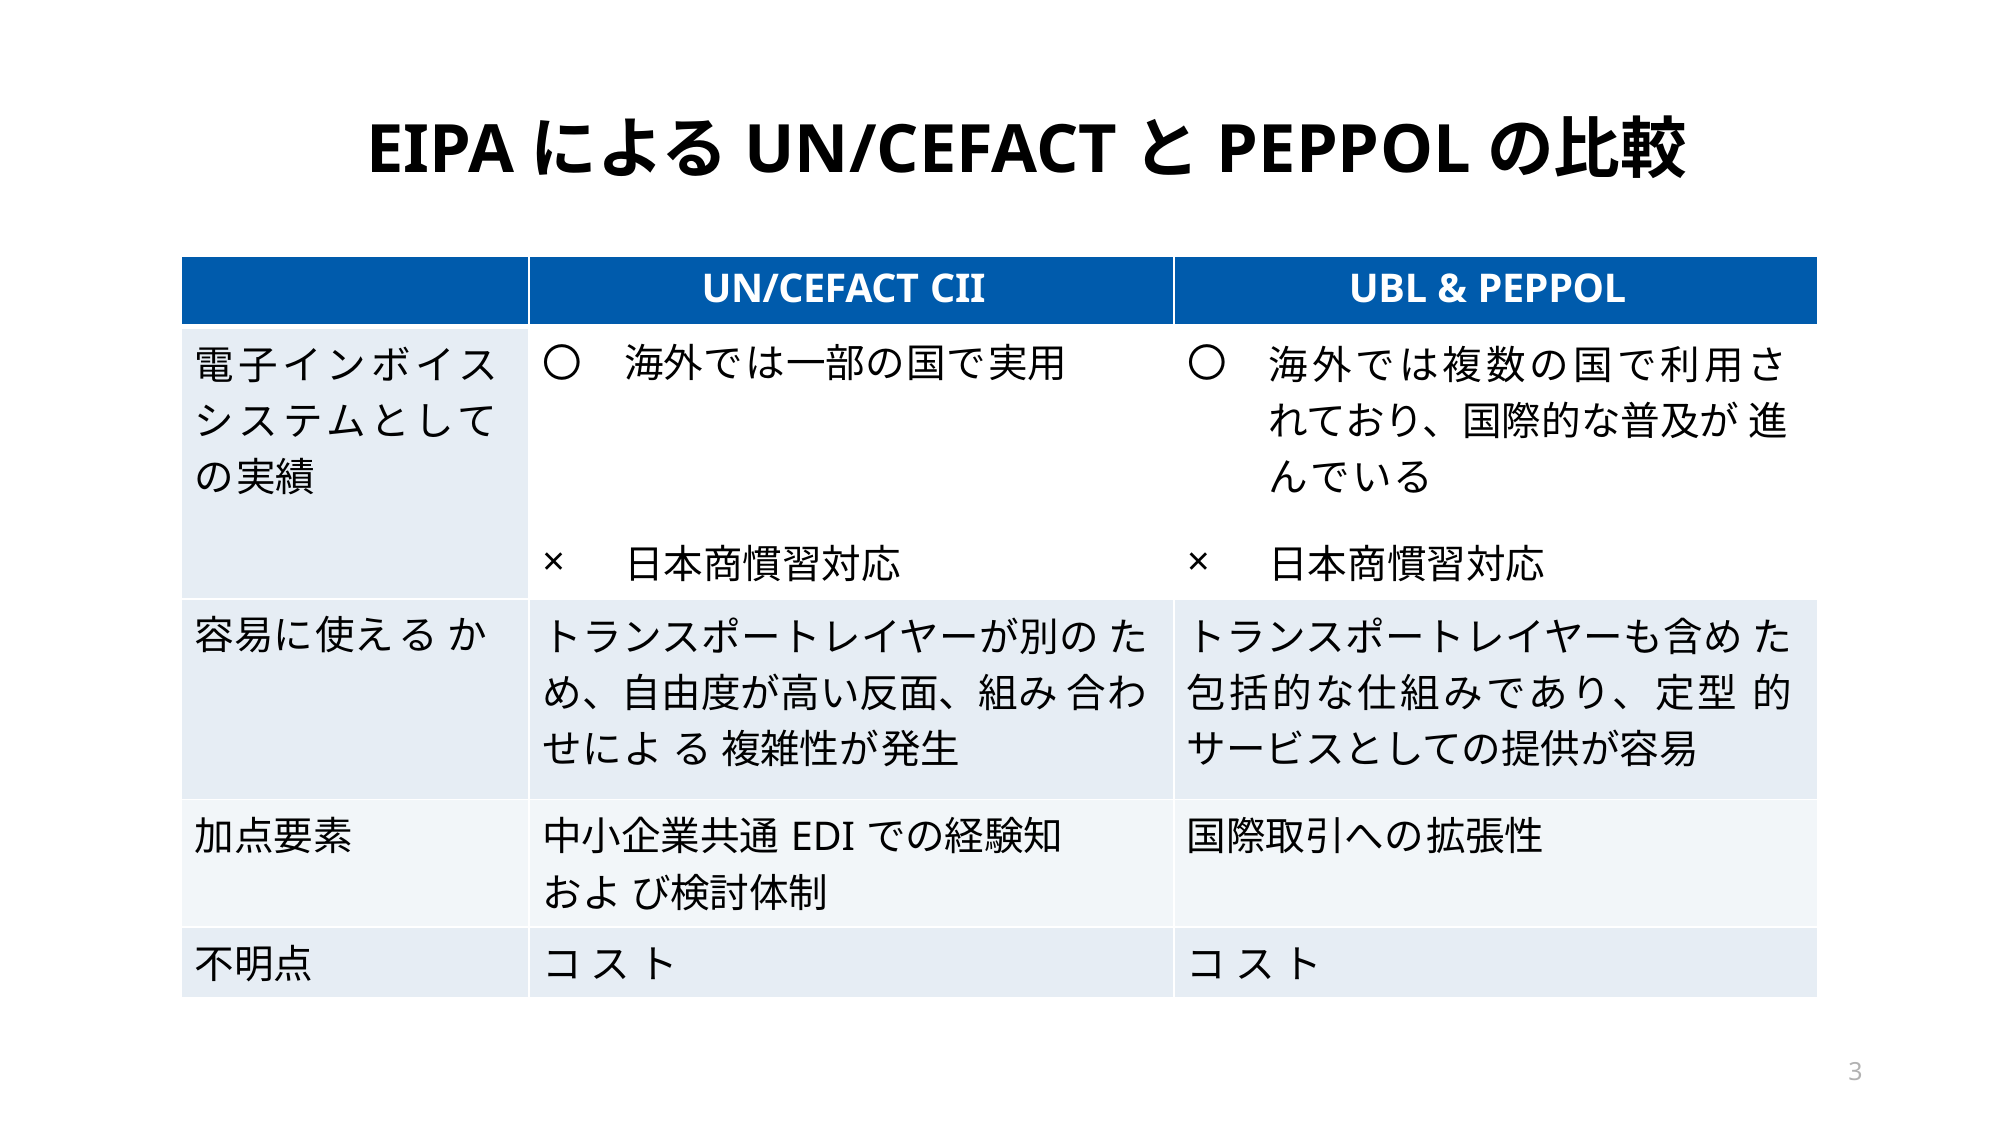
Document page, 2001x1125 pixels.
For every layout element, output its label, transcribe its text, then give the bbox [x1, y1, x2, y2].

table_cell 〇 [530, 329, 610, 527]
table_header UBL & PEPPOL [1175, 257, 1817, 324]
table_cell × [530, 529, 610, 598]
table_header [182, 257, 528, 324]
text_box EIPAによるUN/CEFACTとPEPPOLの比較 [351, 98, 1777, 193]
table_cell コスト [1175, 928, 1817, 997]
table_cell 海外では複数の国で利用さ れており、国際的な普及が 進んでいる [1257, 329, 1817, 527]
table_cell 日本商慣習対応 [1257, 529, 1817, 598]
table_cell コスト [530, 928, 1173, 997]
table_cell トランスポートレイヤーが別の ため、自由度が高い反面、組み 合わせによる複雑性が発生 [530, 600, 1173, 799]
table_cell 日本商慣習対応 [612, 529, 1173, 598]
table_cell 不明点 [182, 928, 528, 997]
table_cell × [1175, 529, 1255, 598]
table_cell 〇 [1175, 329, 1255, 527]
table_cell 中小企業共通EDIでの経験知 および検討体制 [530, 800, 1173, 926]
table_header UN/CEFACT CII [530, 257, 1173, 324]
slide_number 3 [1412, 1042, 1863, 1103]
table_cell 加点要素 [182, 800, 528, 926]
table_cell 電子インボイス システムとして の実績 [182, 329, 528, 598]
table_cell 容易に使えるか [182, 600, 528, 799]
table_cell 海外では一部の国で実用 [612, 329, 1173, 527]
table_cell 国際取引への拡張性 [1175, 800, 1817, 926]
table_cell トランスポートレイヤーも含め た包括的な仕組みであり、定型 的サービスとしての提供が容易 [1175, 600, 1817, 799]
